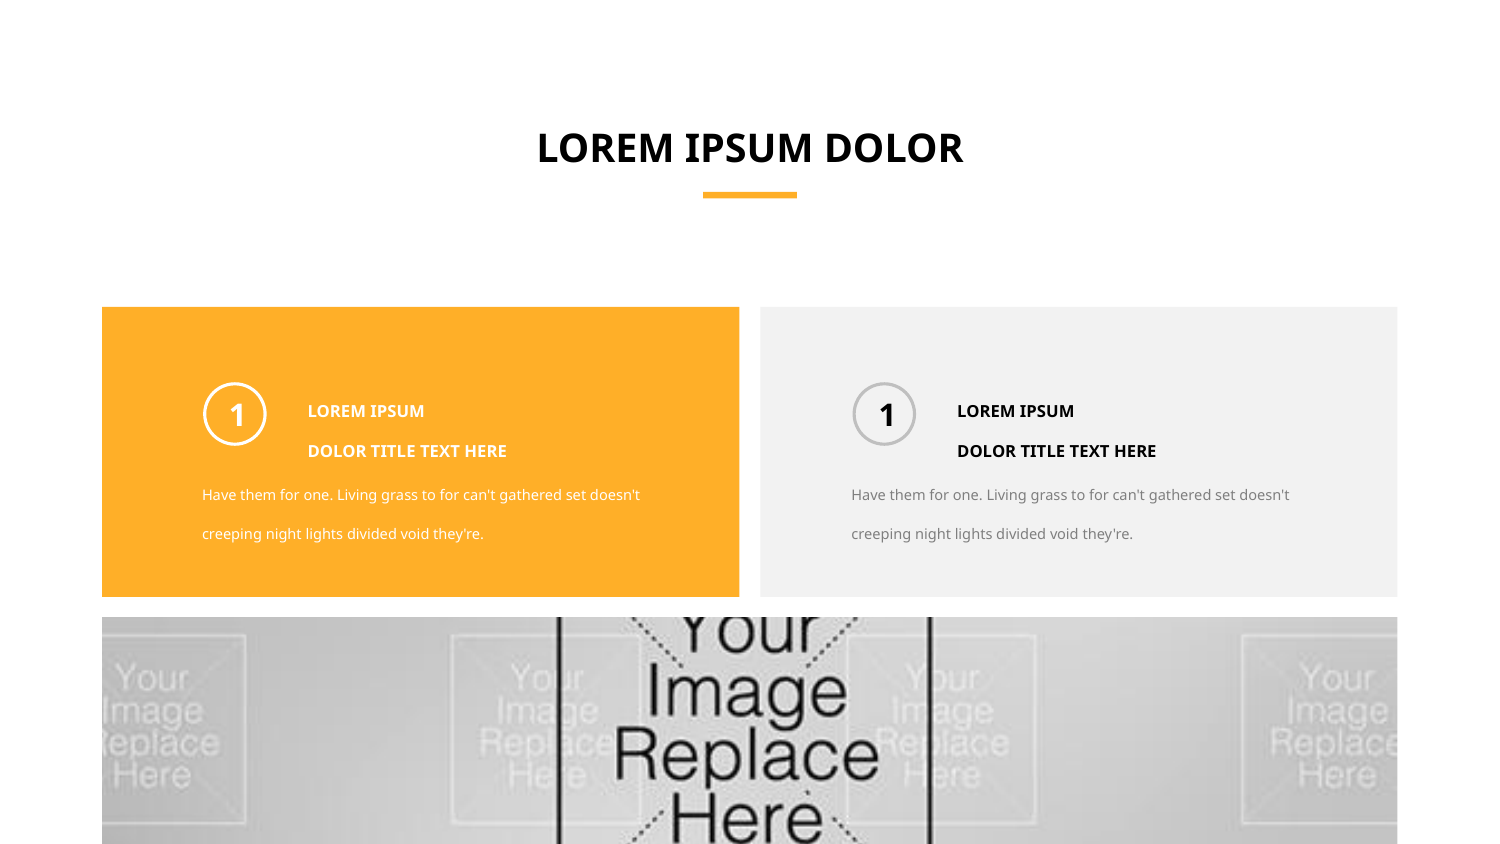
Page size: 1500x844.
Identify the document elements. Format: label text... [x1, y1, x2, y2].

picture [101, 616, 1398, 844]
text_box [102, 306, 740, 597]
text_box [840, 374, 1310, 529]
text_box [190, 374, 660, 529]
text_box [703, 191, 797, 199]
text_box [760, 306, 1398, 597]
text_box LOREM IPSUM DOLOR [420, 102, 1080, 162]
